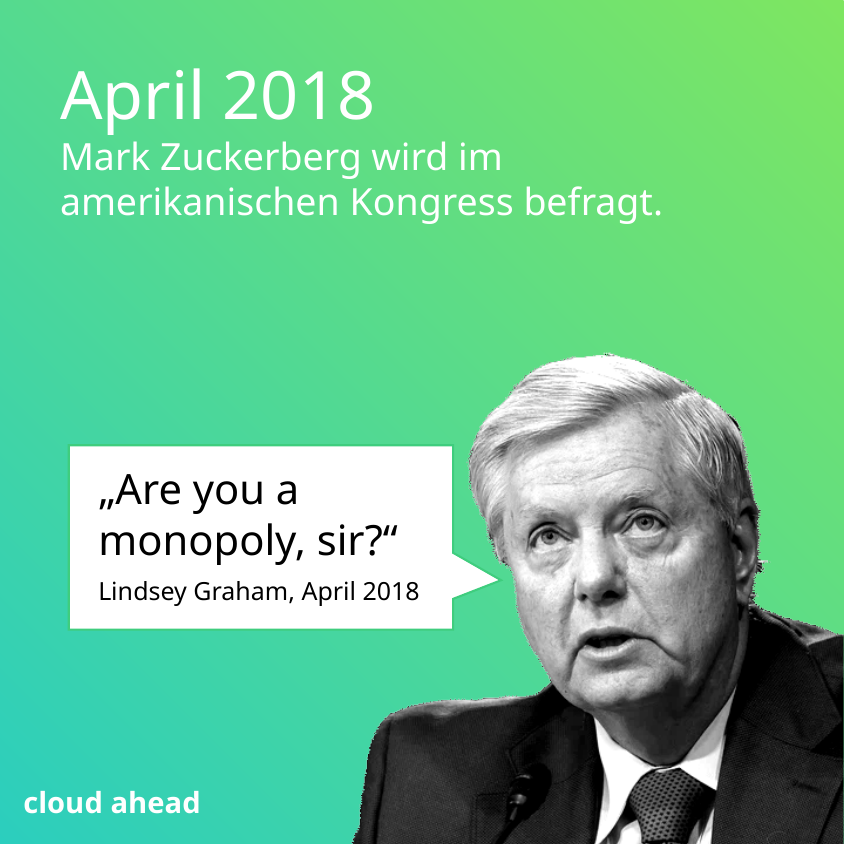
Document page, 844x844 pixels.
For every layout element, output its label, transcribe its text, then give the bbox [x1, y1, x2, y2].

picture [29, 266, 844, 844]
text_box April 2018 Mark Zuckerberg wird im amerikanischen Kongress befragt. [45, 45, 708, 266]
